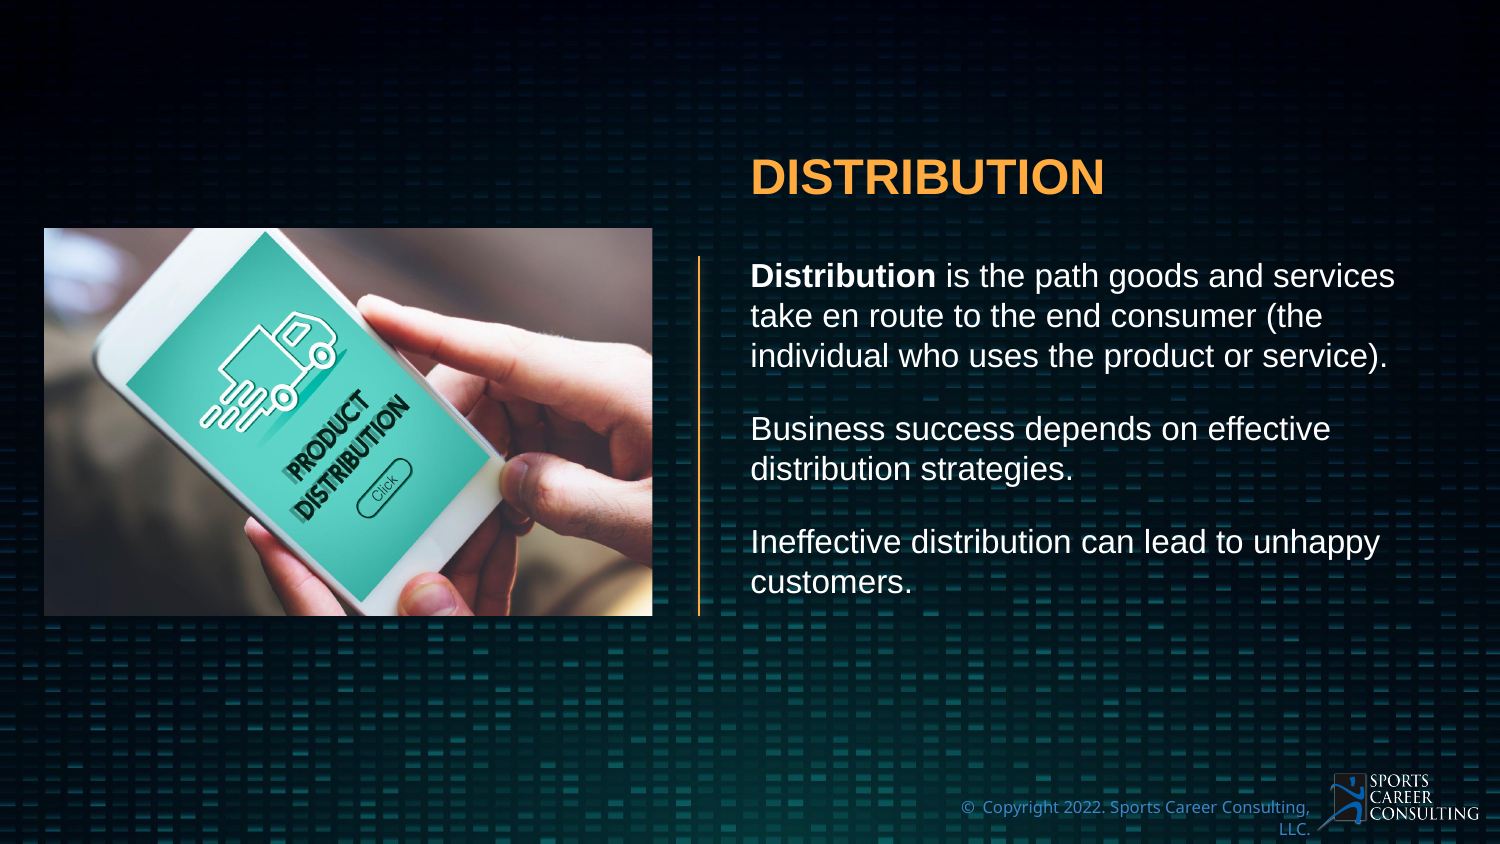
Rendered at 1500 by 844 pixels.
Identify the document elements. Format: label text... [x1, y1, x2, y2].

list Distribution is the path goods and services take en route to the end consumer (the individual who uses the product or service). Business success depends on effective distribution strategies. Ineffective distribution can lead to unhappy customers. [735, 239, 1419, 681]
picture [0, 0, 1500, 844]
text_box © Copyright 2022. Sports Career Consulting, LLC. [914, 769, 1326, 844]
title DISTRIBUTION [735, 91, 1201, 220]
